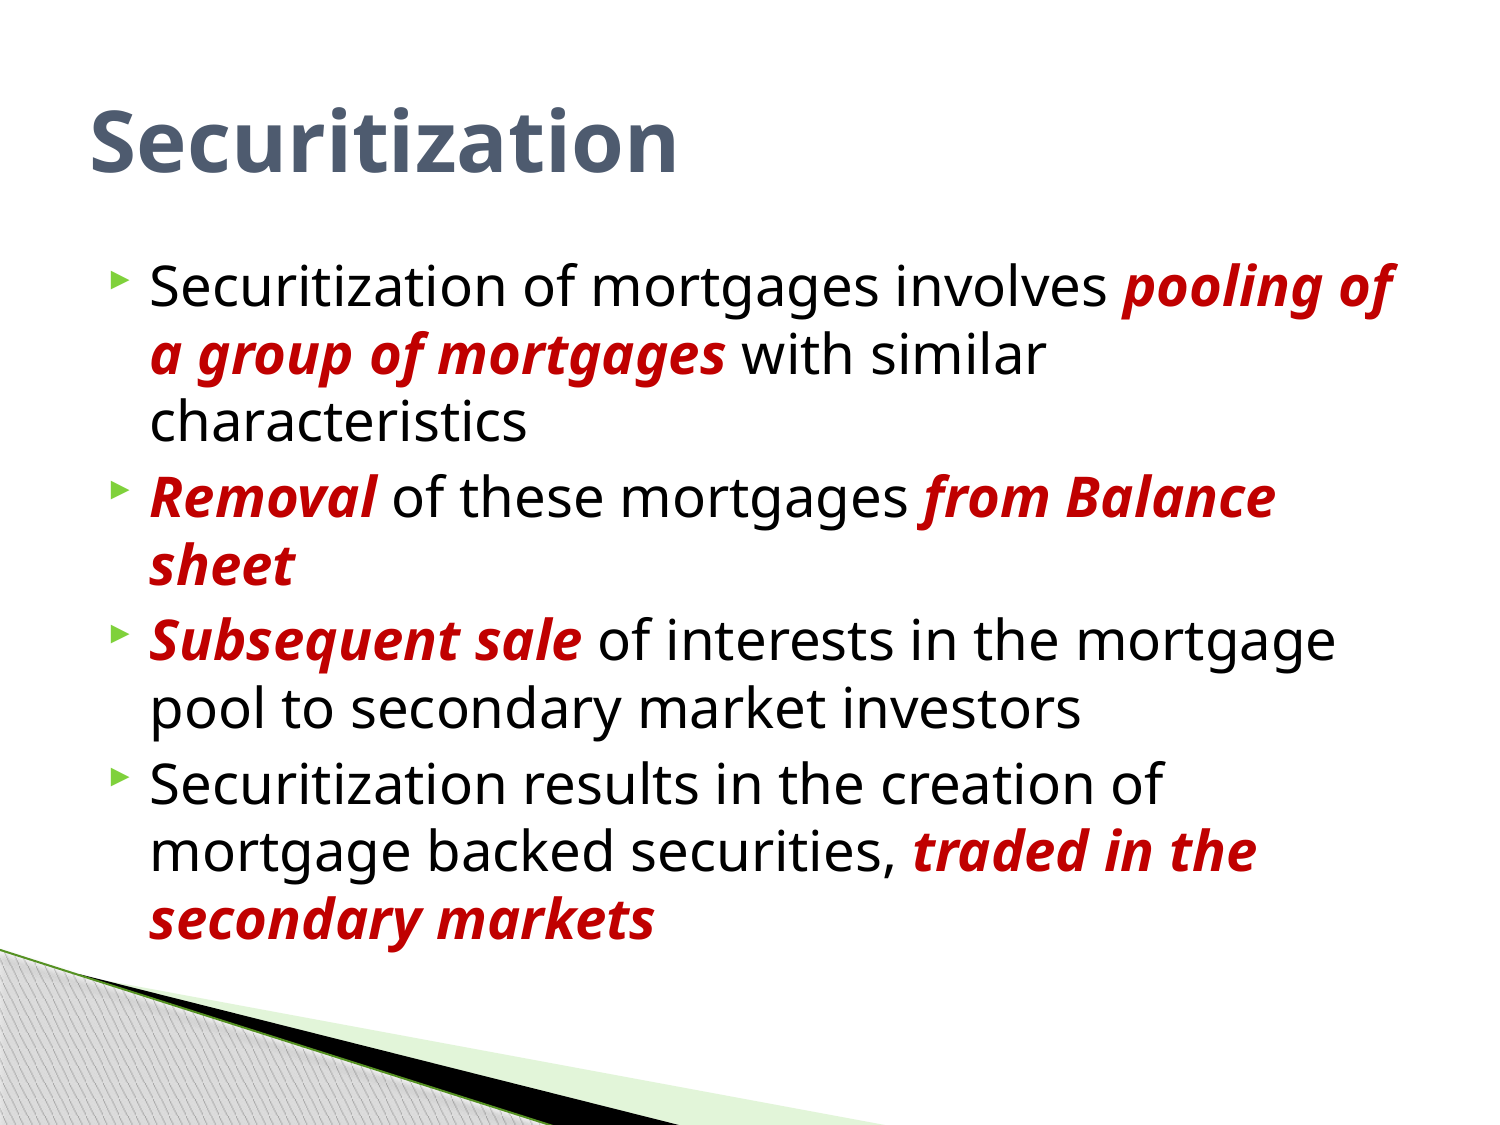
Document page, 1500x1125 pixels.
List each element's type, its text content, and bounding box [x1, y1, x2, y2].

list Securitization of mortgages involves pooling of a group of mortgages with similar characteristics Removal of these mortgages from Balance sheet Subsequent sale of interests in the mortgage pool to secondary market investors Securitization results in the creation of mortgage backed securities, traded in the secondary markets [75, 243, 1425, 986]
title Securitization [75, 45, 1425, 233]
